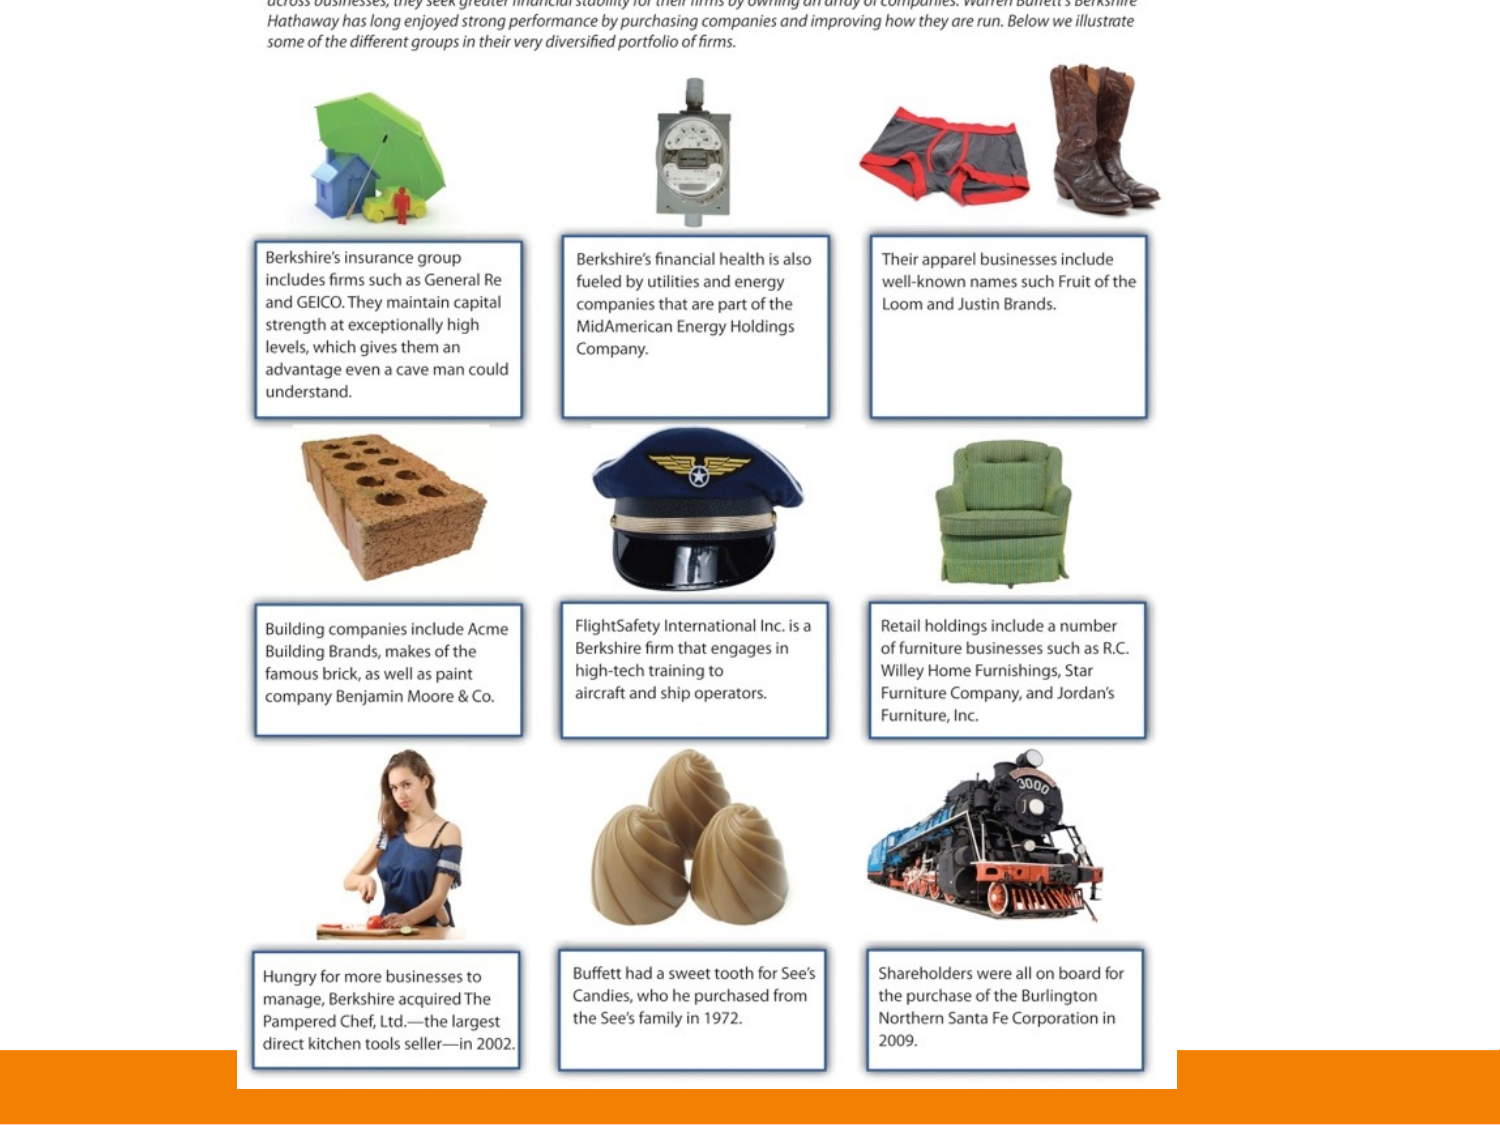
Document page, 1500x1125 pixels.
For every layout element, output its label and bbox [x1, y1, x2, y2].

picture [1248, 1042, 1500, 1124]
picture [236, 0, 1177, 1089]
